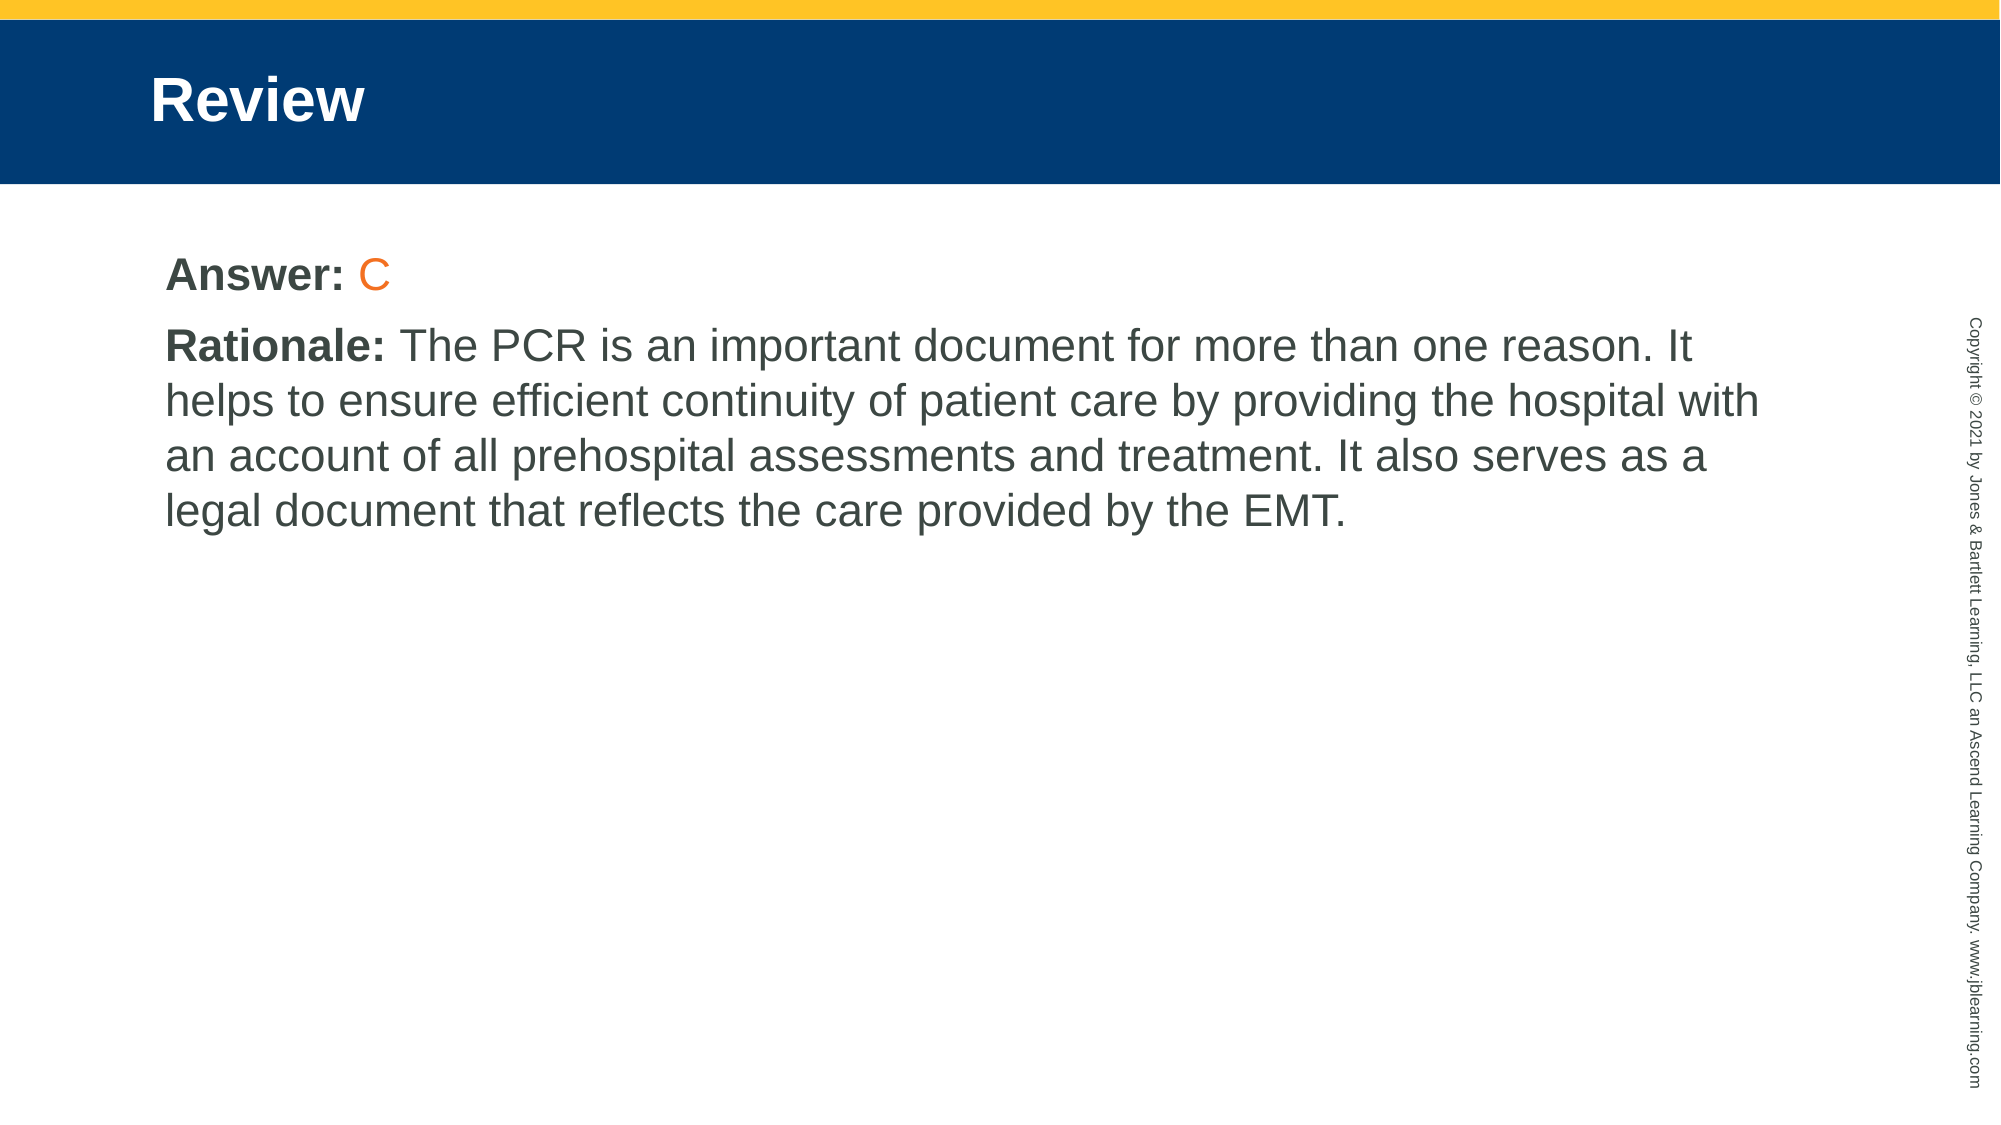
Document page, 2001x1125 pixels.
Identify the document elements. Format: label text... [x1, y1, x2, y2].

title Review [0, 19, 2000, 185]
list Answer: C Rationale: The PCR is an important document for more than one reason. It helps to ensure efficient continuity of patient care by providing the hospital with an account of all prehospital assessments and treatment. It also serves as a legal document that reflects the care provided by the EMT. [150, 237, 1850, 1025]
